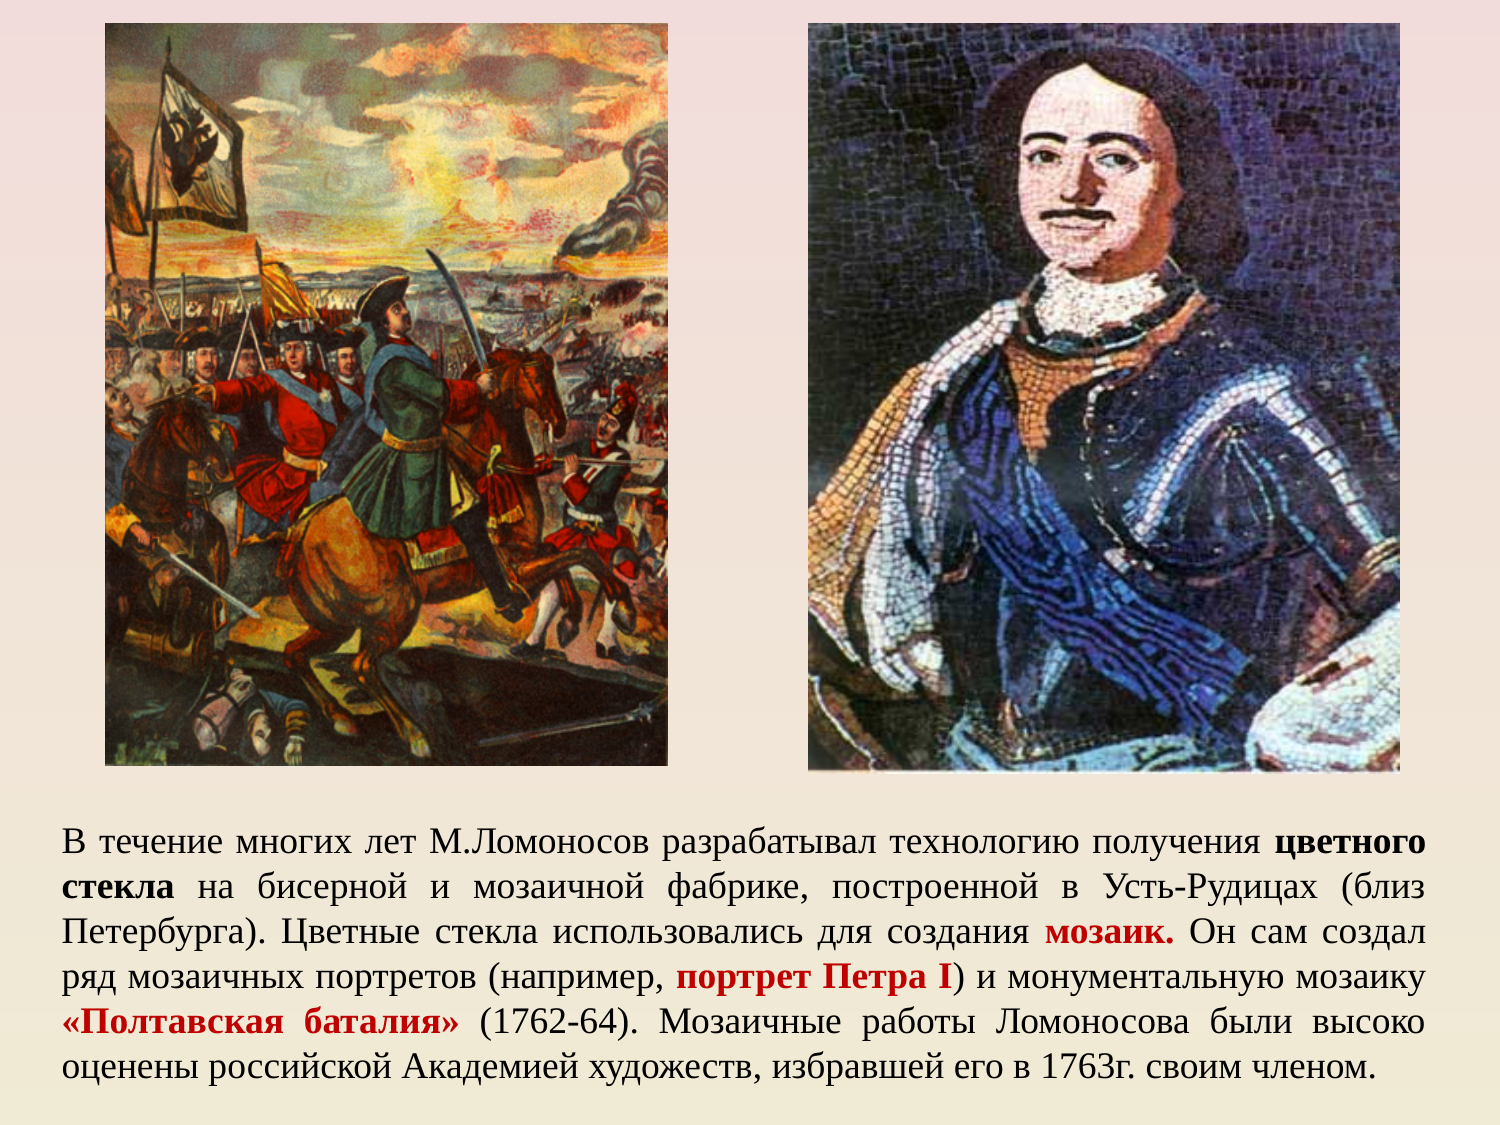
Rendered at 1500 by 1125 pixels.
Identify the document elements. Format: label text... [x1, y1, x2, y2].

text_box В течение многих лет М.Ломоносов разрабатывал технологию получения цветного стекла на бисерной и мозаичной фабрике, построенной в Усть-Рудицах (близ Петербурга). Цветные стекла использовались для создания мозаик. Он сам создал ряд мозаичных портретов (например, портрет Петра I) и монументальную мозаику «Полтавская баталия» (1762-64). Мозаичные работы Ломоносова были высоко оценены российской Академией художеств, избравшей его в 1763г. своим членом. [46, 808, 1442, 1094]
picture [105, 23, 669, 767]
picture [808, 23, 1400, 774]
